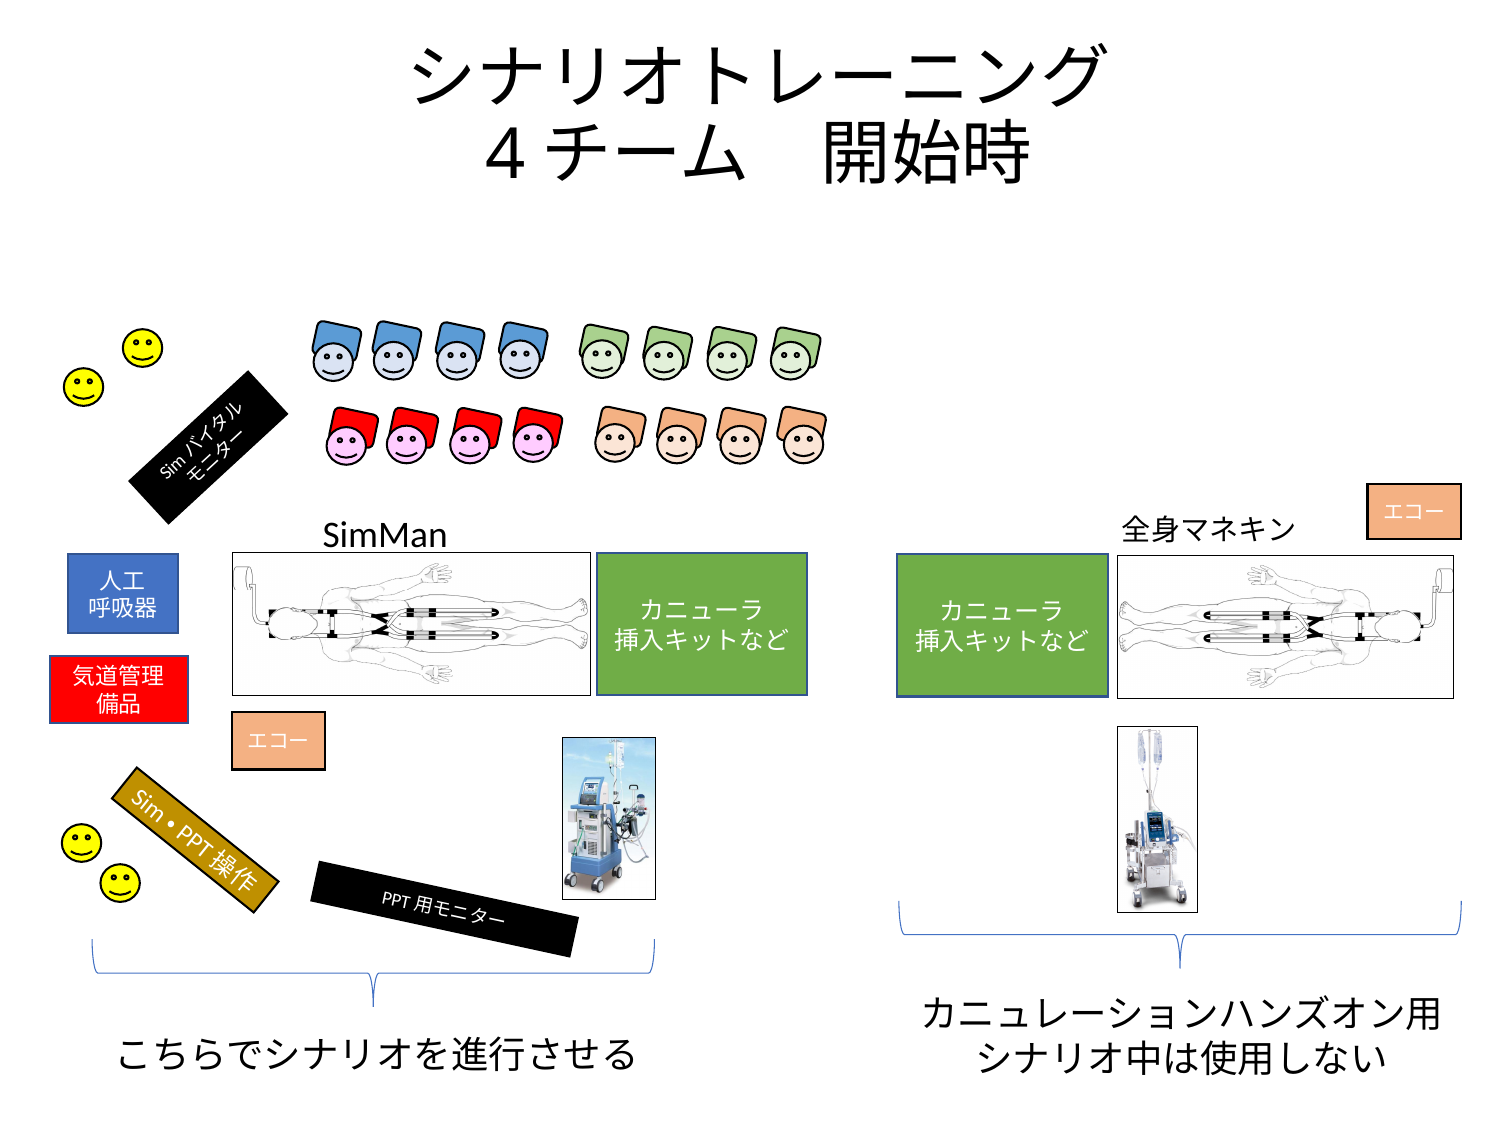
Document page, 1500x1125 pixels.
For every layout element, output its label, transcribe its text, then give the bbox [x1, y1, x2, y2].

text_box [311, 320, 363, 362]
text_box [371, 320, 423, 362]
text_box [451, 407, 503, 450]
text_box [769, 340, 812, 381]
text_box [898, 900, 1462, 969]
text_box Sim・PPT操作 [110, 766, 281, 914]
text_box [372, 340, 415, 381]
text_box カニューラ 挿入キットなど [596, 552, 808, 696]
text_box [62, 367, 105, 407]
text_box カニューラ 挿入キットなど [896, 553, 1109, 698]
text_box [121, 328, 164, 368]
text_box こちらでシナリオを進行させる [100, 1023, 654, 1084]
text_box [594, 423, 636, 463]
text_box [328, 406, 379, 449]
text_box [325, 426, 368, 466]
text_box [385, 424, 428, 465]
text_box [499, 339, 541, 380]
text_box [642, 325, 694, 370]
text_box [706, 326, 758, 368]
text_box [706, 341, 748, 381]
text_box [716, 406, 767, 447]
text_box [578, 323, 630, 364]
text_box [643, 340, 685, 381]
text_box Simバイタル モニター [128, 370, 289, 525]
text_box [388, 406, 440, 449]
picture [1116, 555, 1454, 699]
text_box [99, 863, 141, 903]
text_box [782, 424, 825, 465]
text_box [60, 823, 103, 863]
text_box [497, 321, 549, 363]
text_box カニュレーションハンズオン用 シナリオ中は使用しない [905, 982, 1458, 1088]
text_box [776, 405, 827, 442]
picture [1117, 726, 1198, 913]
text_box 気道管理備品 [49, 655, 189, 724]
text_box [771, 326, 822, 369]
text_box [512, 423, 554, 463]
text_box [91, 939, 655, 1007]
text_box [312, 342, 355, 383]
text_box [596, 405, 647, 448]
picture [232, 552, 590, 696]
text_box [581, 339, 623, 379]
text_box [436, 340, 478, 381]
text_box [656, 424, 698, 465]
text_box [719, 424, 761, 465]
picture [562, 737, 656, 900]
text_box エコー [1366, 483, 1462, 540]
text_box エコー [231, 711, 326, 771]
text_box PPT用モニター [310, 860, 580, 939]
text_box [512, 406, 564, 449]
text_box [434, 321, 486, 363]
title シナリオトレーニング 4チーム 開始時 [111, 33, 1406, 203]
text_box [449, 424, 491, 465]
text_box [656, 406, 707, 449]
text_box 人工 呼吸器 [67, 553, 179, 634]
text_box SimMan [307, 503, 463, 552]
text_box 全身マネキン [1107, 503, 1312, 554]
